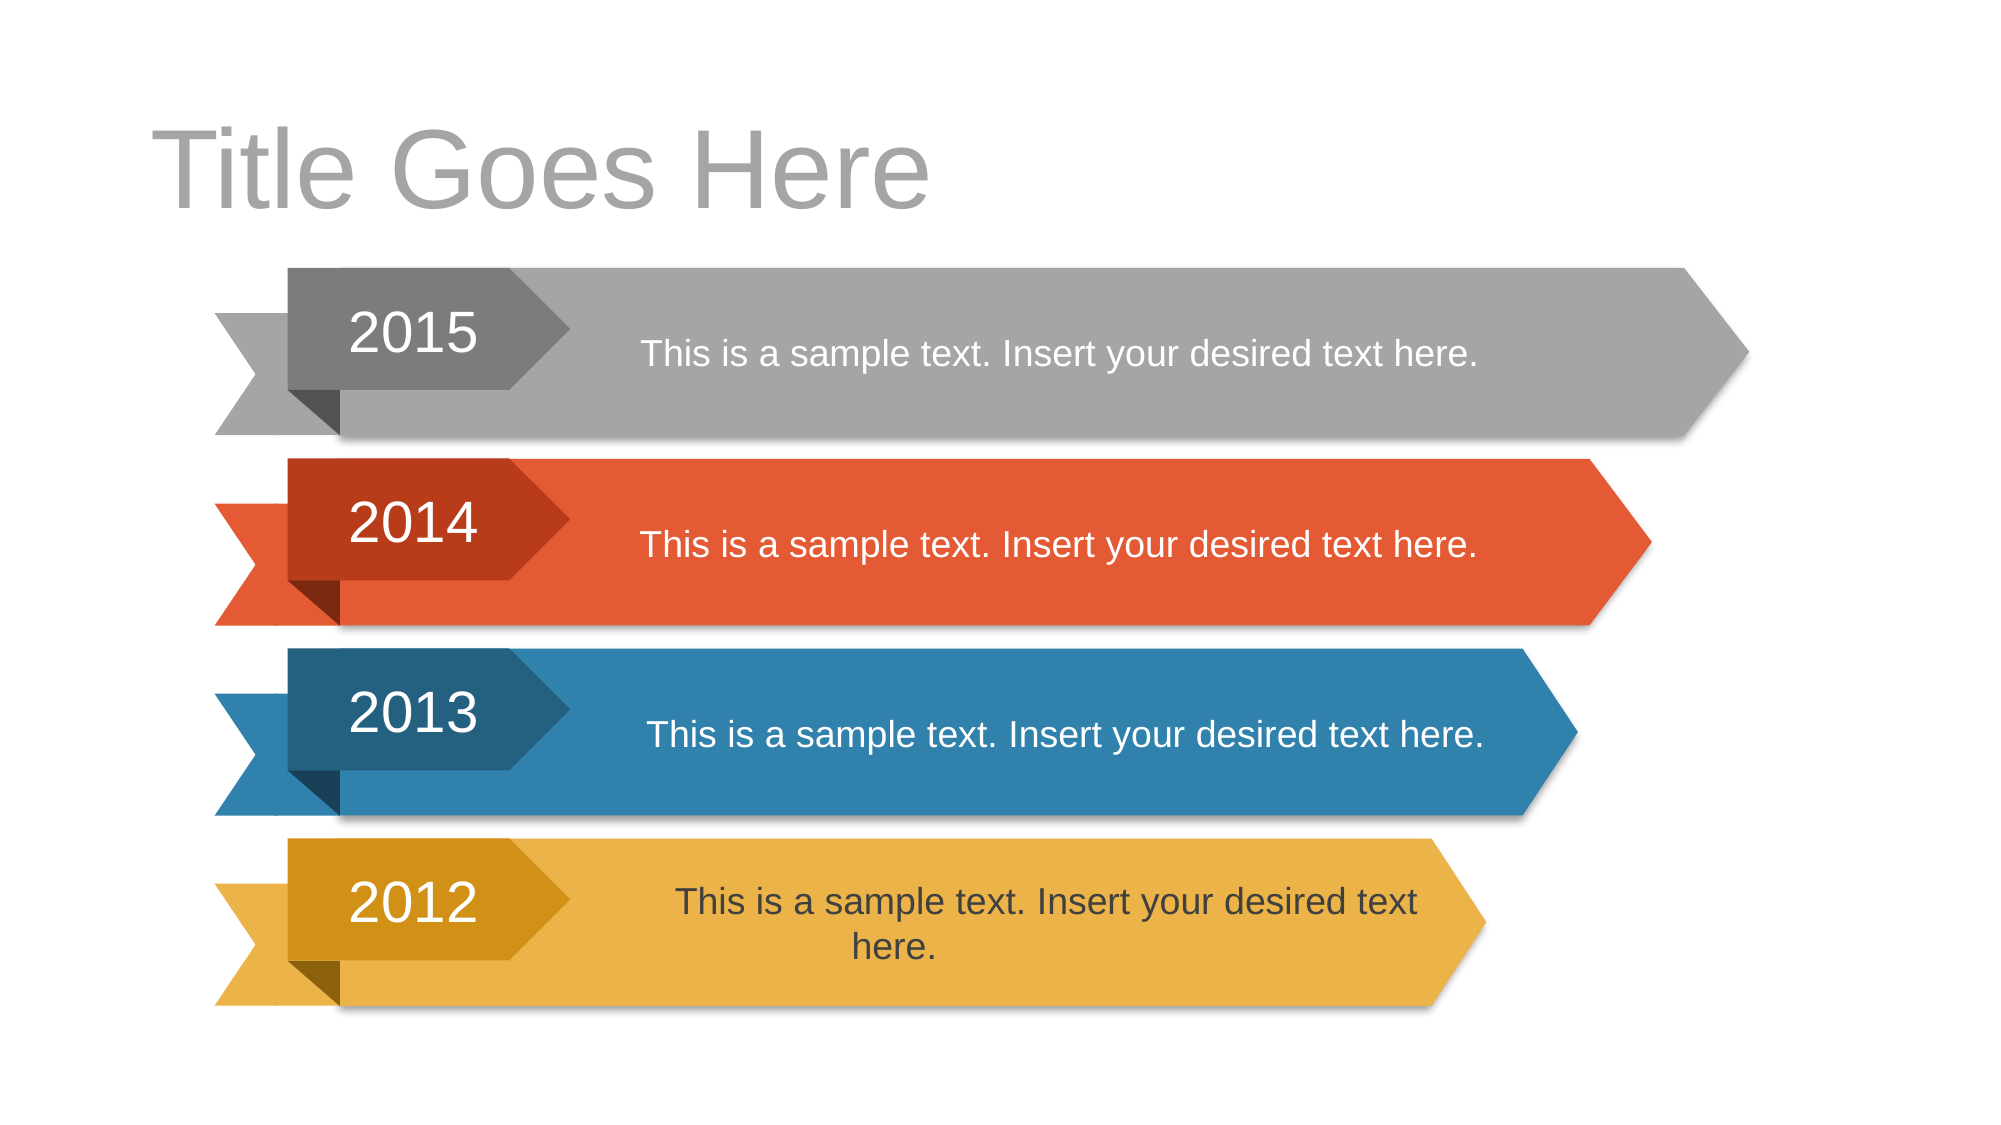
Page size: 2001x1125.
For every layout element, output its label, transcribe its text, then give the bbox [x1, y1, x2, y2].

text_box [214, 648, 571, 816]
text_box This is a sample text. Insert your desired text here. [338, 647, 1580, 817]
text_box This is a sample text. Insert your desired text here. [338, 457, 1654, 627]
text_box Title Goes Here [134, 97, 959, 229]
text_box This is a sample text. Insert your desired text here. [338, 266, 1751, 437]
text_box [214, 838, 571, 1007]
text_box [214, 267, 571, 436]
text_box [214, 458, 571, 626]
text_box This is a sample text. Insert your desired text here. [338, 837, 1488, 1007]
